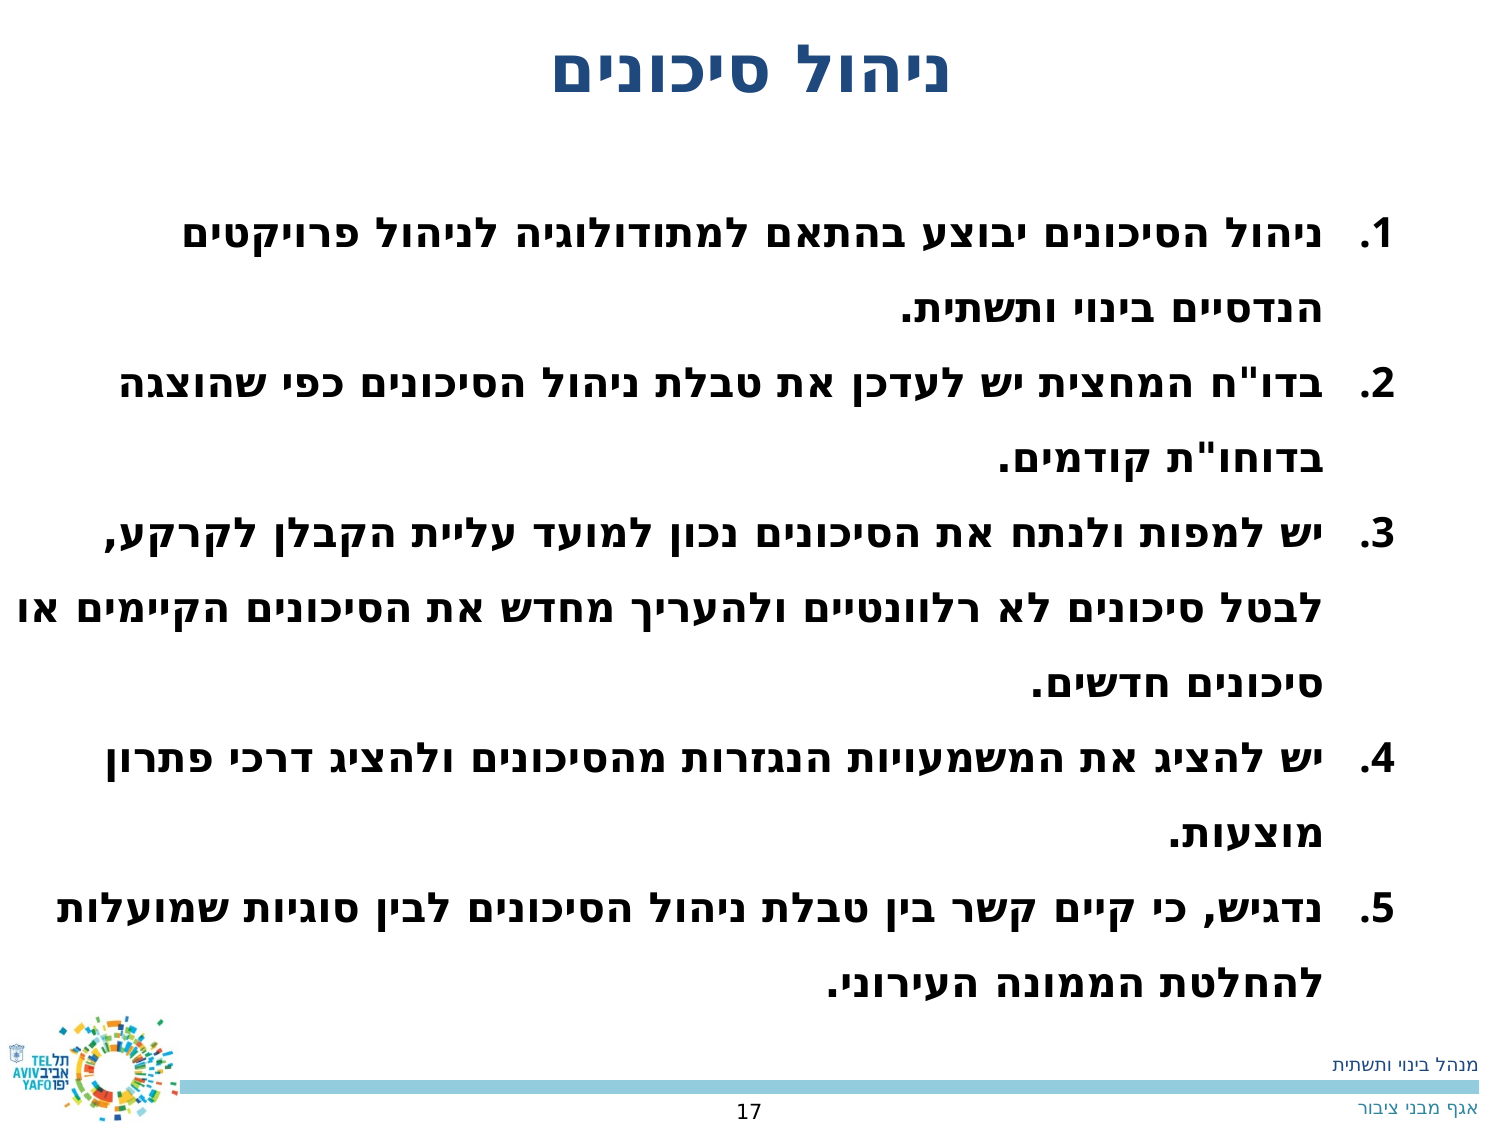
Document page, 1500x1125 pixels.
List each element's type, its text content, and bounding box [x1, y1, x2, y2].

text_box ניהול סיכונים [348, 13, 1157, 118]
text_box ניהול הסיכונים יבוצע בהתאם למתודולוגיה לניהול פרויקטים הנדסיים בינוי ותשתית. בדו"ח המחצית יש לעדכן את טבלת ניהול הסיכונים כפי שהוצגה בדוחו"ת קודמים. יש למפות ולנתח את הסיכונים נכון למועד עליית הקבלן לקרקע, לבטל סיכונים לא רלוונטיים ולהעריך מחדש את הסיכונים הקיימים או סיכונים חדשים. יש להציג את המשמעויות הנגזרות מהסיכונים ולהציג דרכי פתרון מוצעות. נדגיש, כי קיים קשר בין טבלת ניהול הסיכונים לבין סוגיות שמועלות להחלטת הממונה העירוני. [0, 173, 1490, 1014]
picture [7, 1014, 180, 1123]
